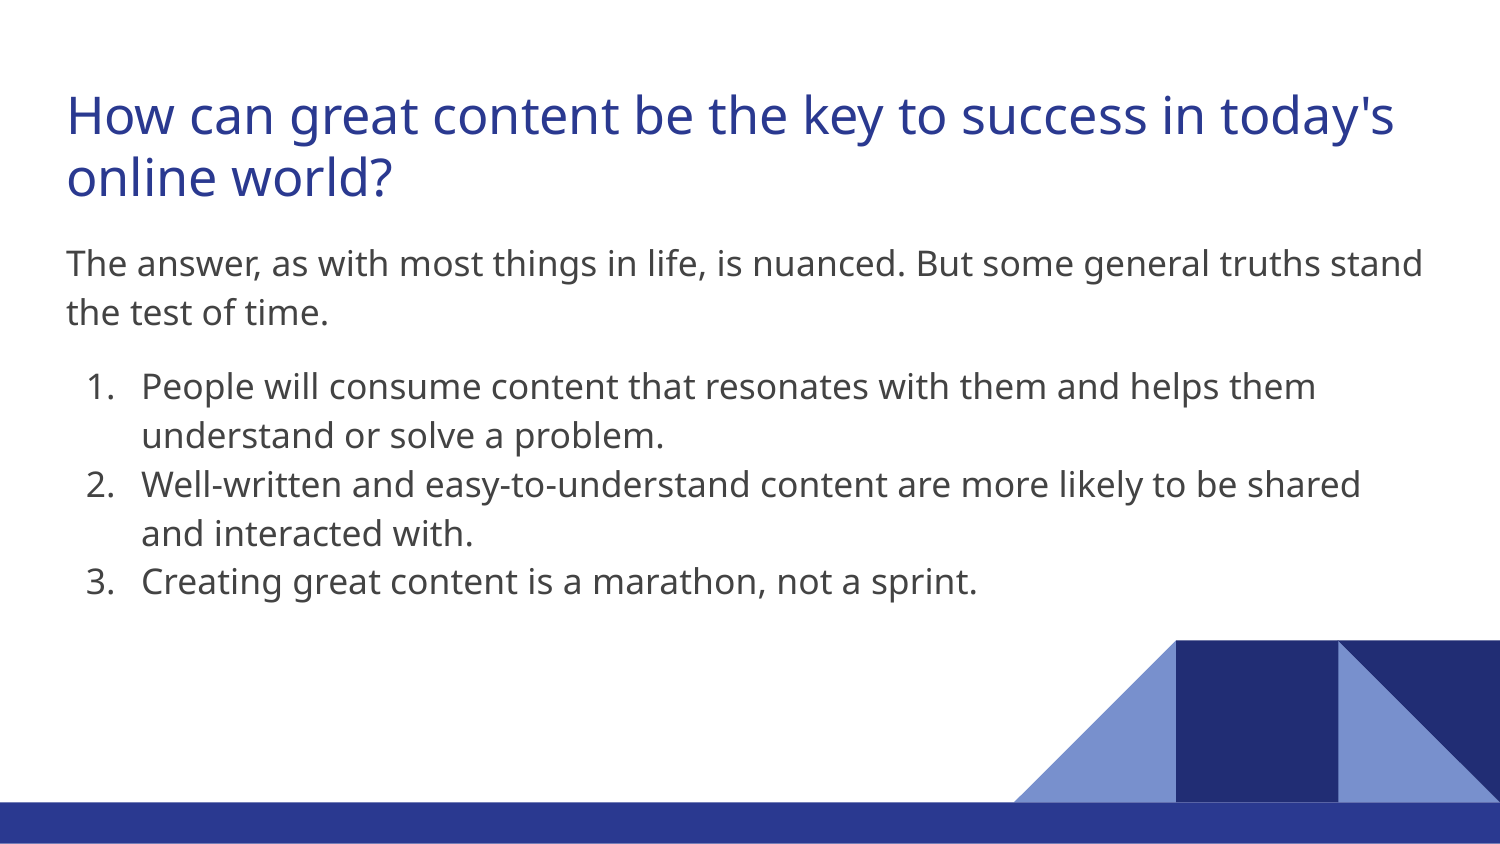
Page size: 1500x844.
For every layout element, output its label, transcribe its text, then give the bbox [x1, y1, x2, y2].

title How can great content be the key to success in today's online world? [51, 67, 1449, 208]
list The answer, as with most things in life, is nuanced. But some general truths stand the test of time. People will consume content that resonates with them and helps them understand or solve a problem. Well-written and easy-to-understand content are more likely to be shared and interacted with. Creating great content is a marathon, not a sprint. [51, 219, 1449, 715]
